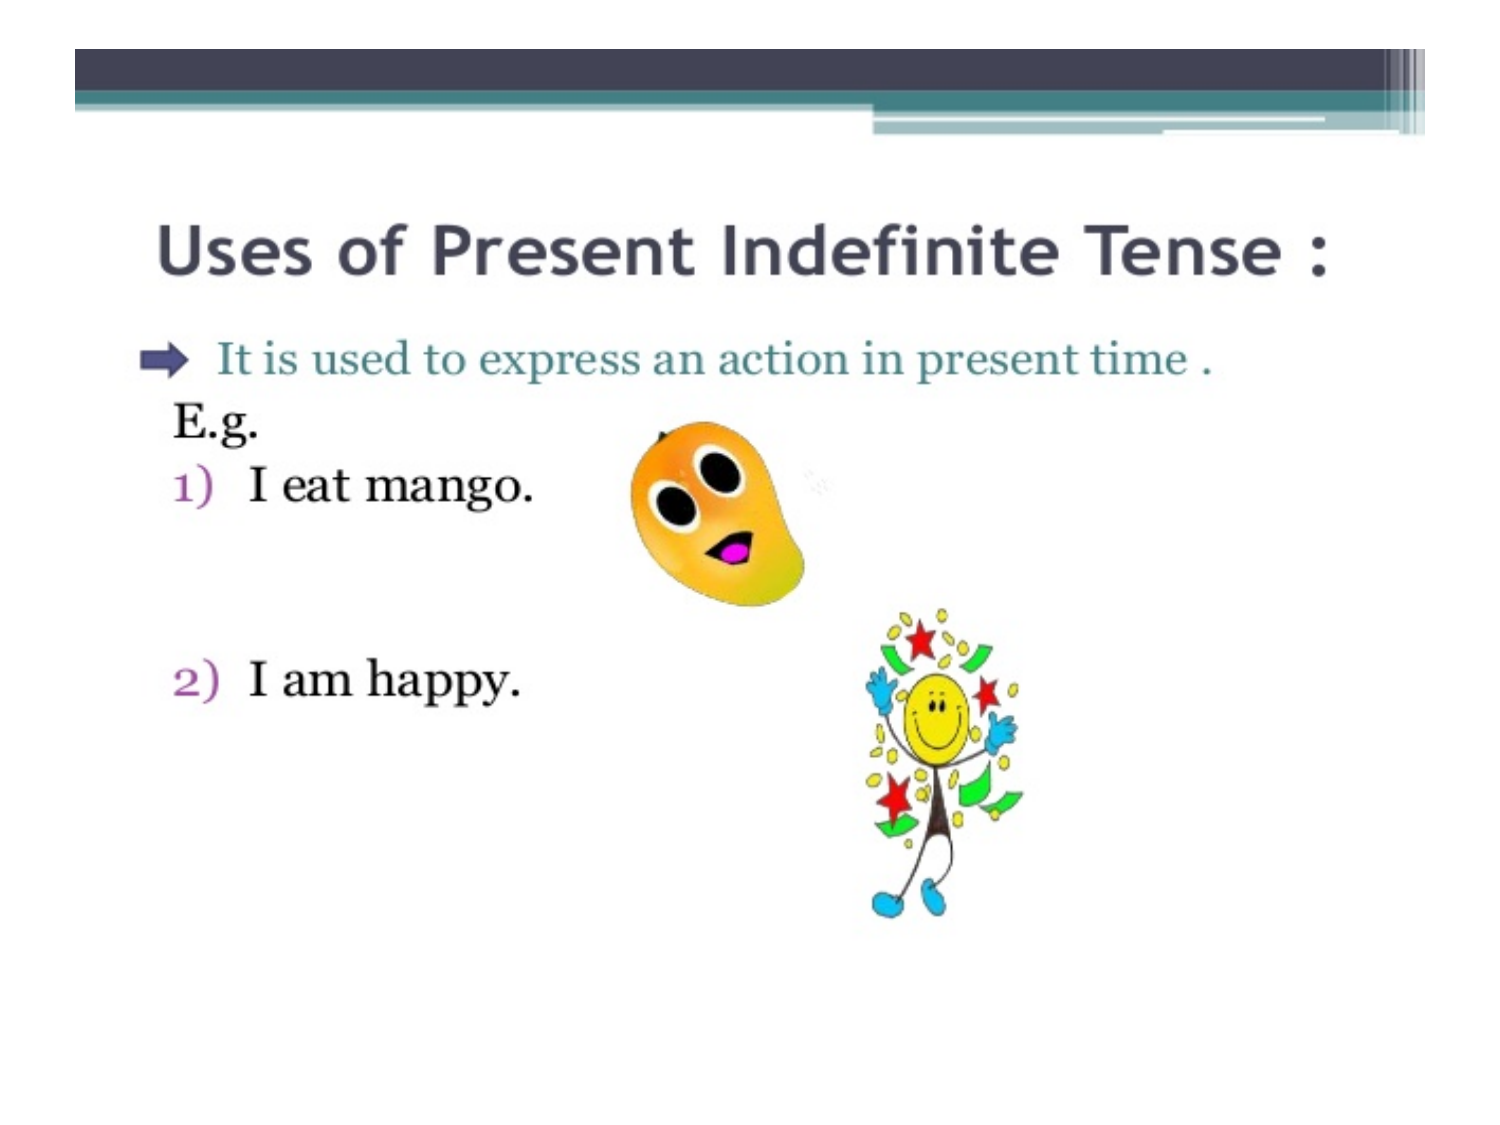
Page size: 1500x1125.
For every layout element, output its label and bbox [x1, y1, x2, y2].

picture [74, 49, 1426, 1001]
